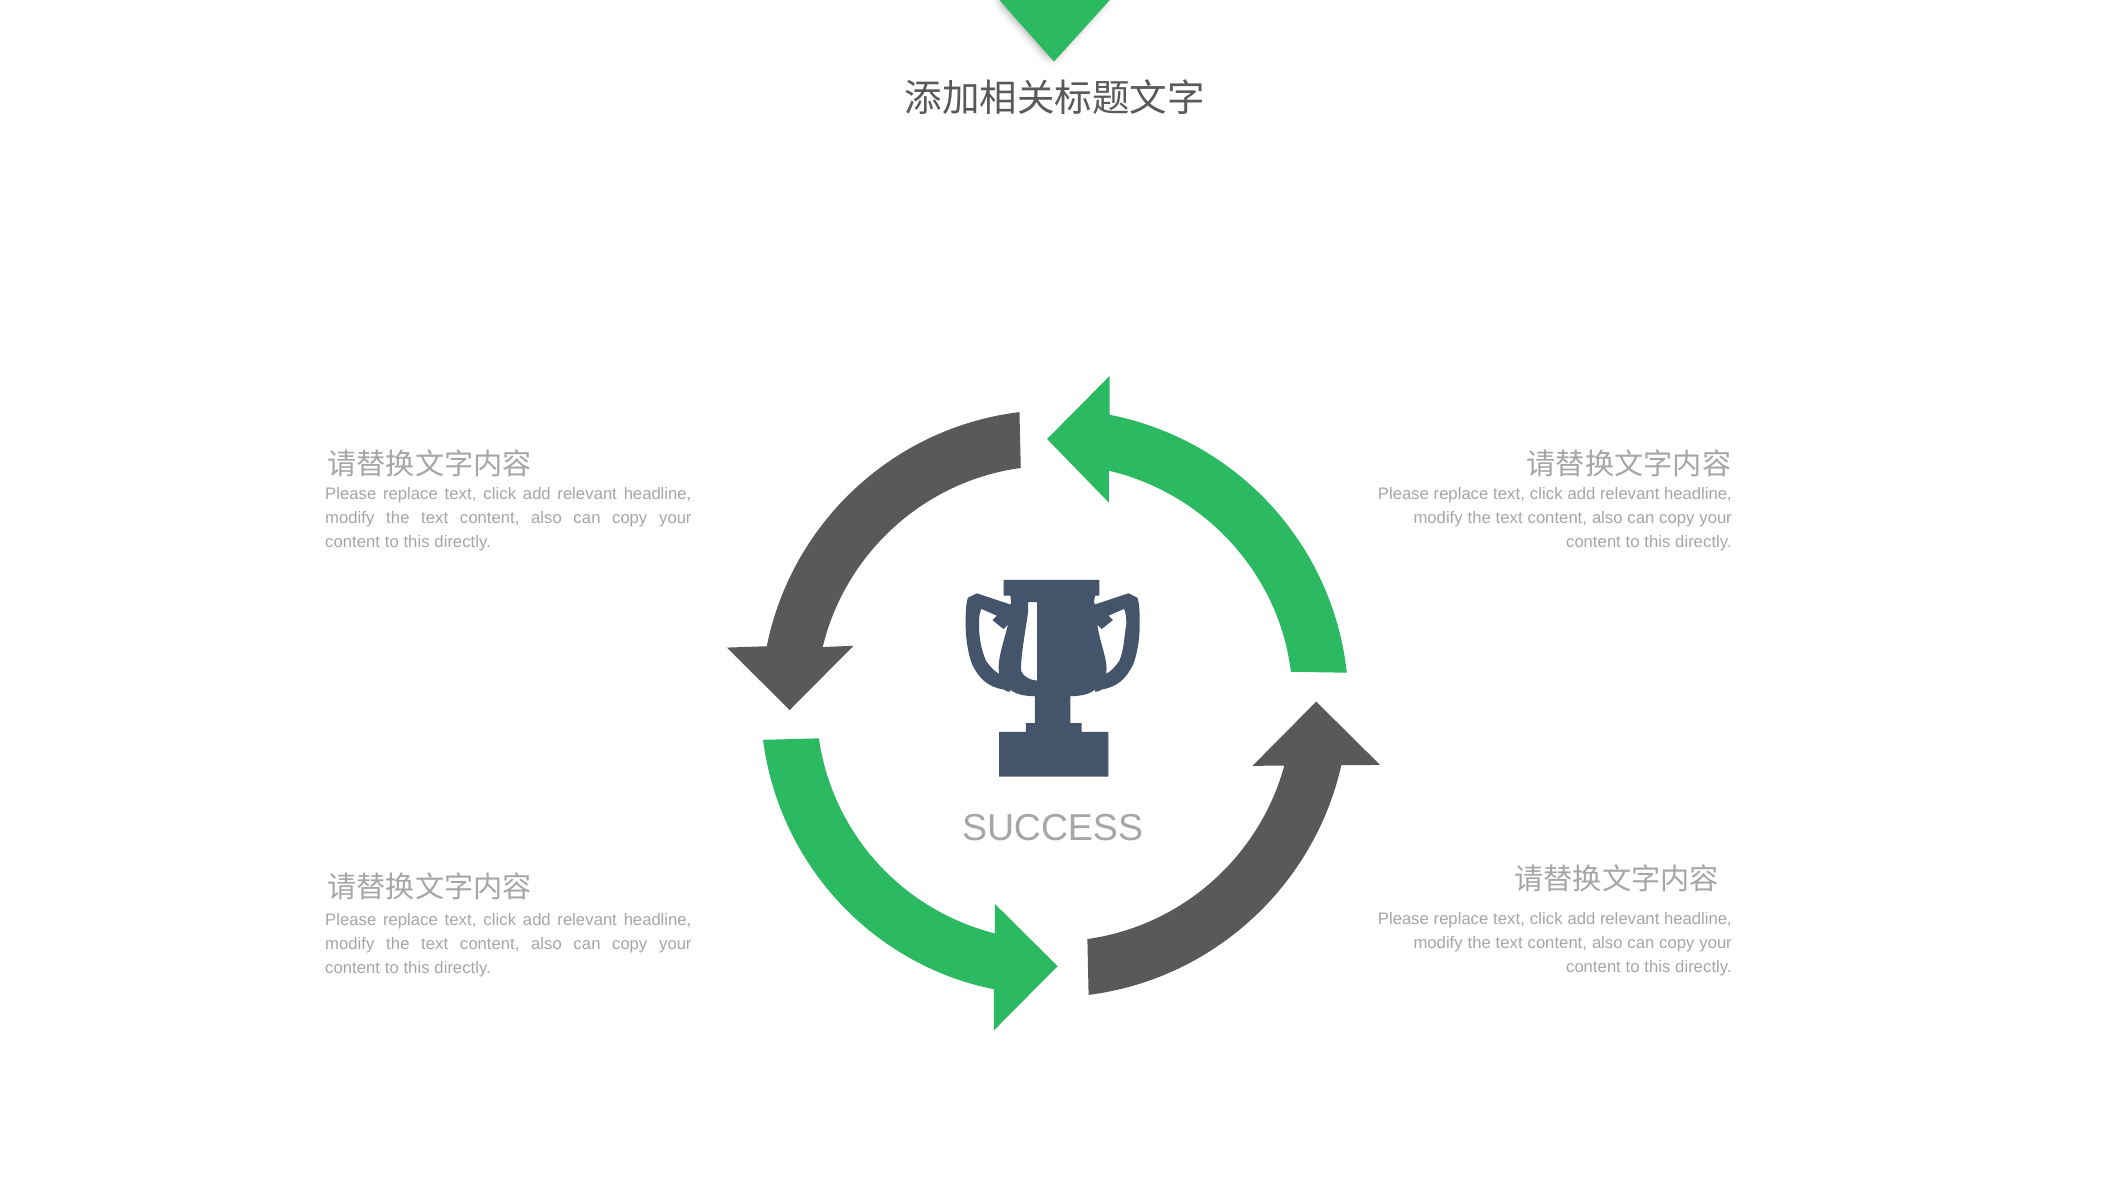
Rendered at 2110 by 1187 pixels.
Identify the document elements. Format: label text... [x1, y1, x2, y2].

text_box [310, 854, 707, 984]
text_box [310, 431, 707, 558]
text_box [1361, 845, 1748, 983]
text_box 添加相关标题文字 [871, 67, 1238, 125]
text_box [1361, 431, 1748, 558]
text_box [997, 0, 1112, 64]
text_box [741, 388, 1369, 1017]
